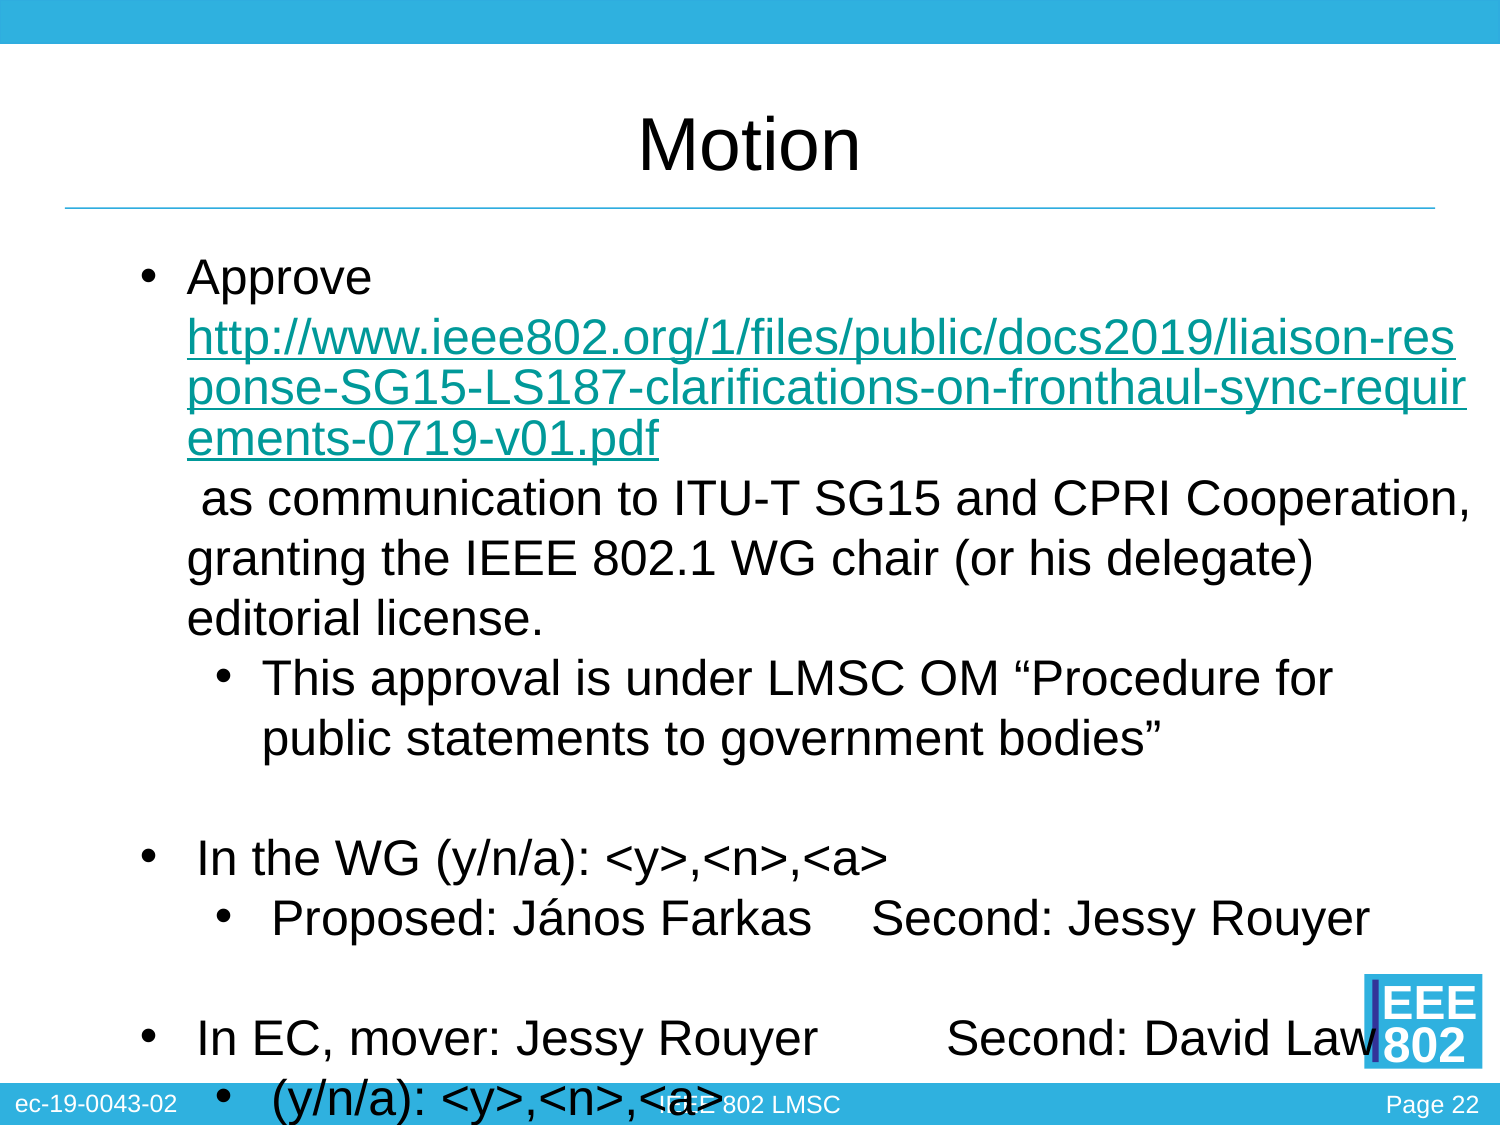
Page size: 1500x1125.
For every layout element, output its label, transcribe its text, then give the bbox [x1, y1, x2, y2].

title Motion [75, 75, 1425, 205]
text_box Approve http://www.ieee802.org/1/files/public/docs2019/liaison-response-SG15-LS187-clarifications-on-fronthaul-sync-requirements-0719-v01.pdf as communication to ITU-T SG15 and CPRI Cooperation, granting the IEEE 802.1 WG chair (or his delegate) editorial license. This approval is under LMSC OM “Procedure for public statements to government bodies” In the WG (y/n/a): <y>,<n>,<a> Proposed: János Farkas Second: Jessy Rouyer In EC, mover: Jessy Rouyer Second: David Law (y/n/a): <y>,<n>,<a> [124, 237, 1488, 1033]
